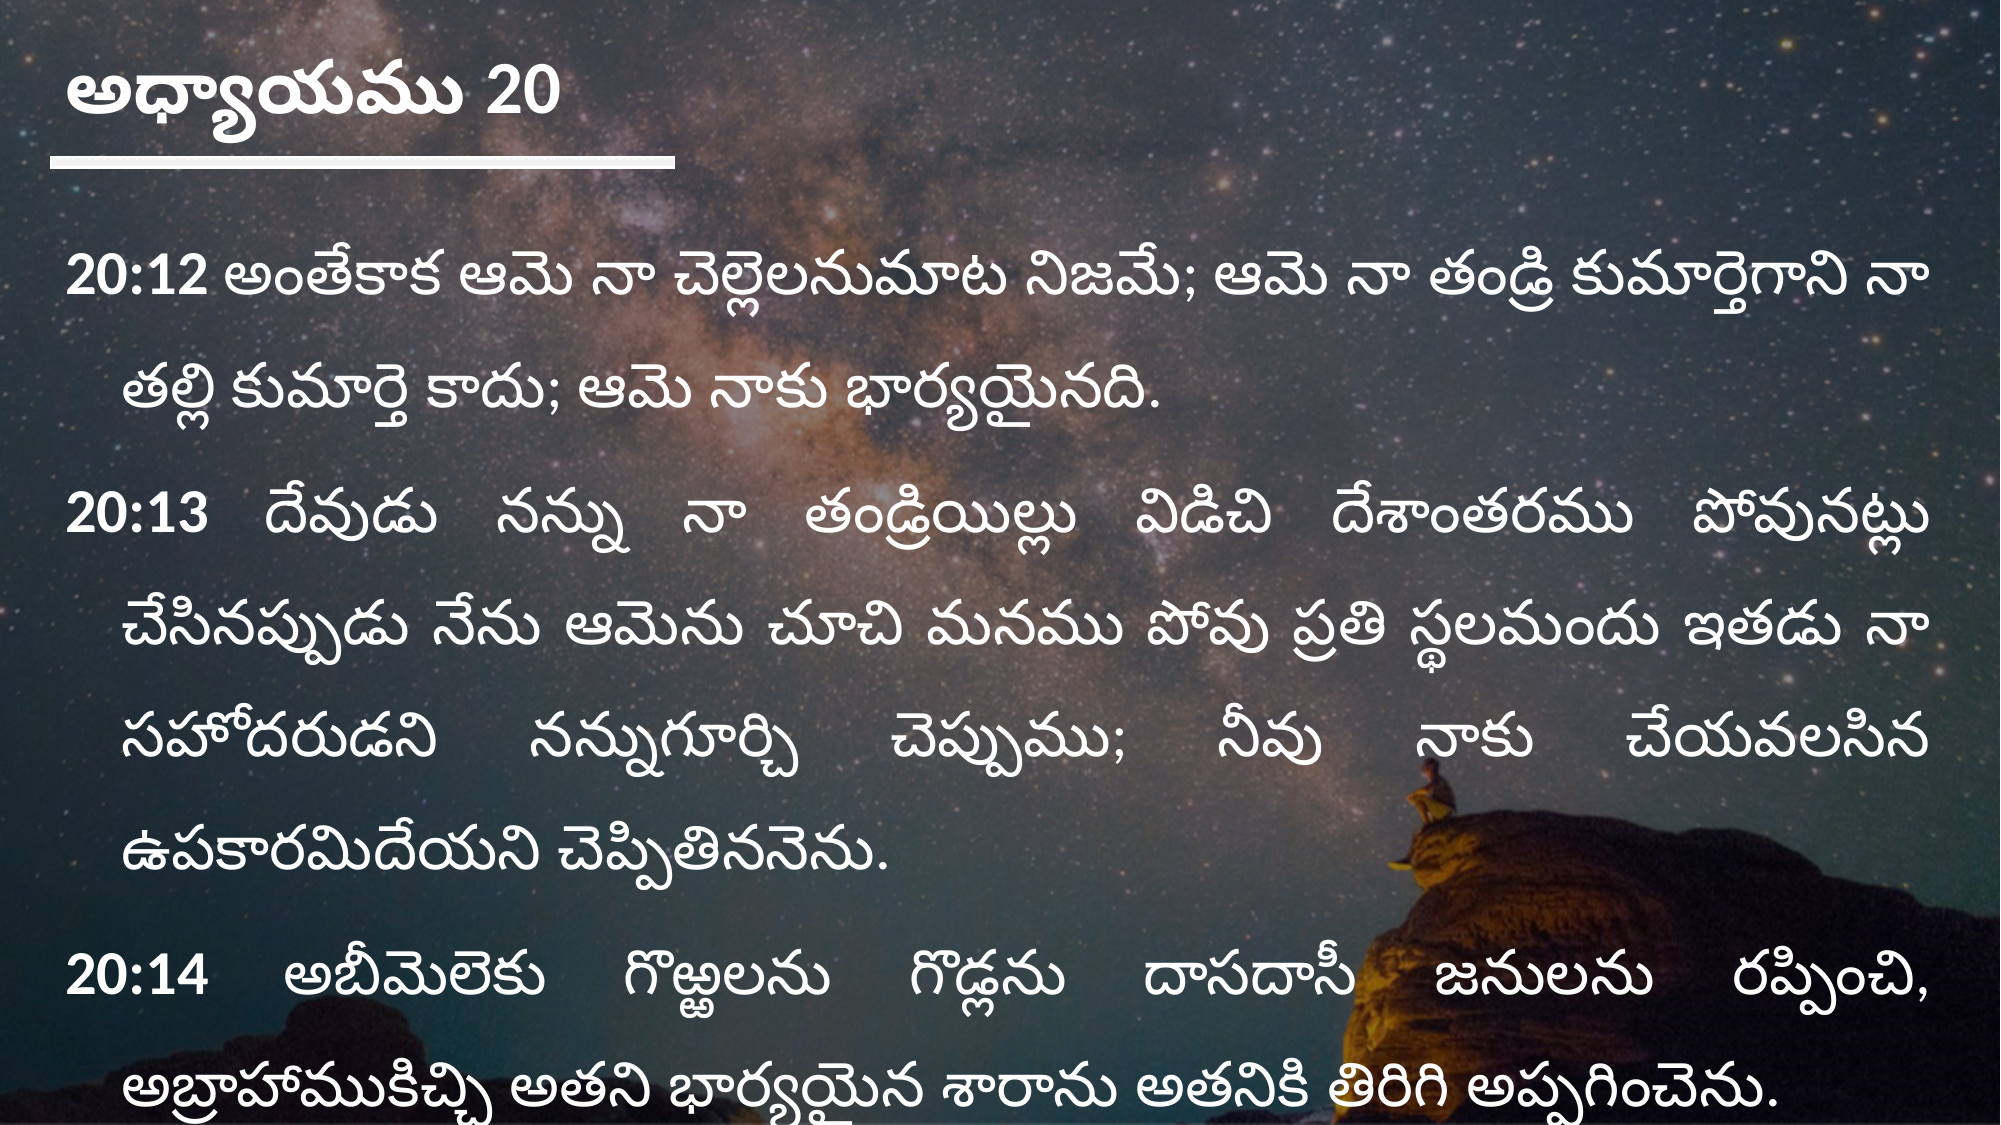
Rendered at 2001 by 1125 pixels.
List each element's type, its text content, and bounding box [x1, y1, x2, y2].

picture [0, 0, 2000, 1125]
title అధ్యాయము 20 [50, 0, 1925, 167]
list 20:12 అంతేకాక ఆమె నా చెల్లెలనుమాట నిజమే; ఆమె నా తండ్రి కుమార్తెగాని నా తల్లి కుమార్తె కాదు; ఆమె నాకు భార్యయైనది. 20:13 దేవుడు నన్ను నా తండ్రియిల్లు విడిచి దేశాంతరము పోవునట్లు చేసినప్పుడు నేను ఆమెను చూచి మనము పోవు ప్రతి స్థలమందు ఇతడు నా సహోదరుడని నన్నుగూర్చి చెప్పుము; నీవు నాకు చేయవలసిన ఉపకారమిదేయని చెప్పితిననెను. 20:14 అబీమెలెకు గొఱ్ఱలను గొడ్లను దాసదాసీ జనులను రప్పించి, అబ్రాహాముకిచ్చి అతని భార్యయైన శారాను అతనికి తిరిగి అప్పగించెను. [50, 187, 1946, 1063]
